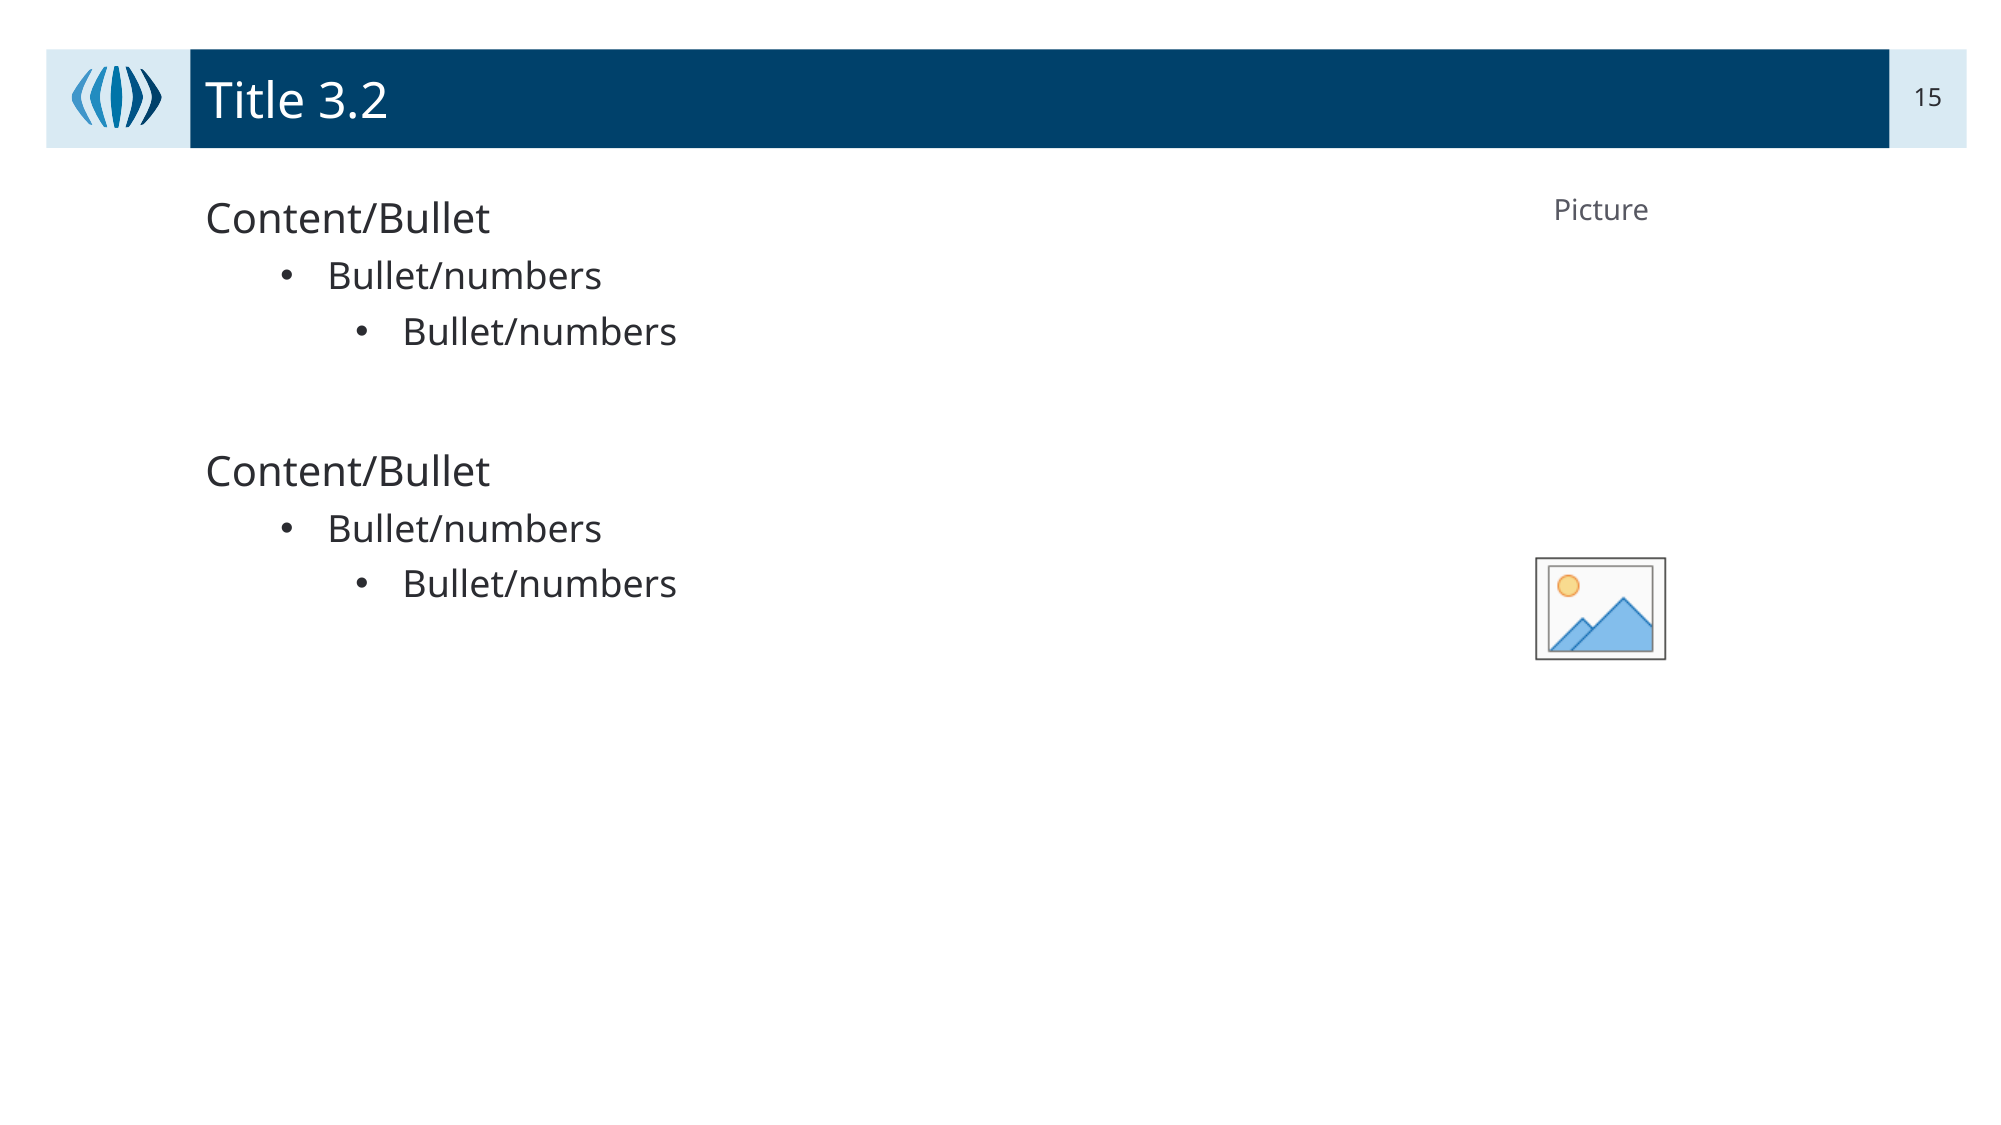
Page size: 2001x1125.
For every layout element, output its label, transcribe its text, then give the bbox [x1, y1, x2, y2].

picture [1340, 184, 1863, 1034]
title Title 3.2 [190, 49, 1890, 149]
list Content/Bullet Bullet/numbers Bullet/numbers Content/Bullet Bullet/numbers Bullet/numbers [190, 184, 1319, 1034]
picture [71, 66, 166, 135]
